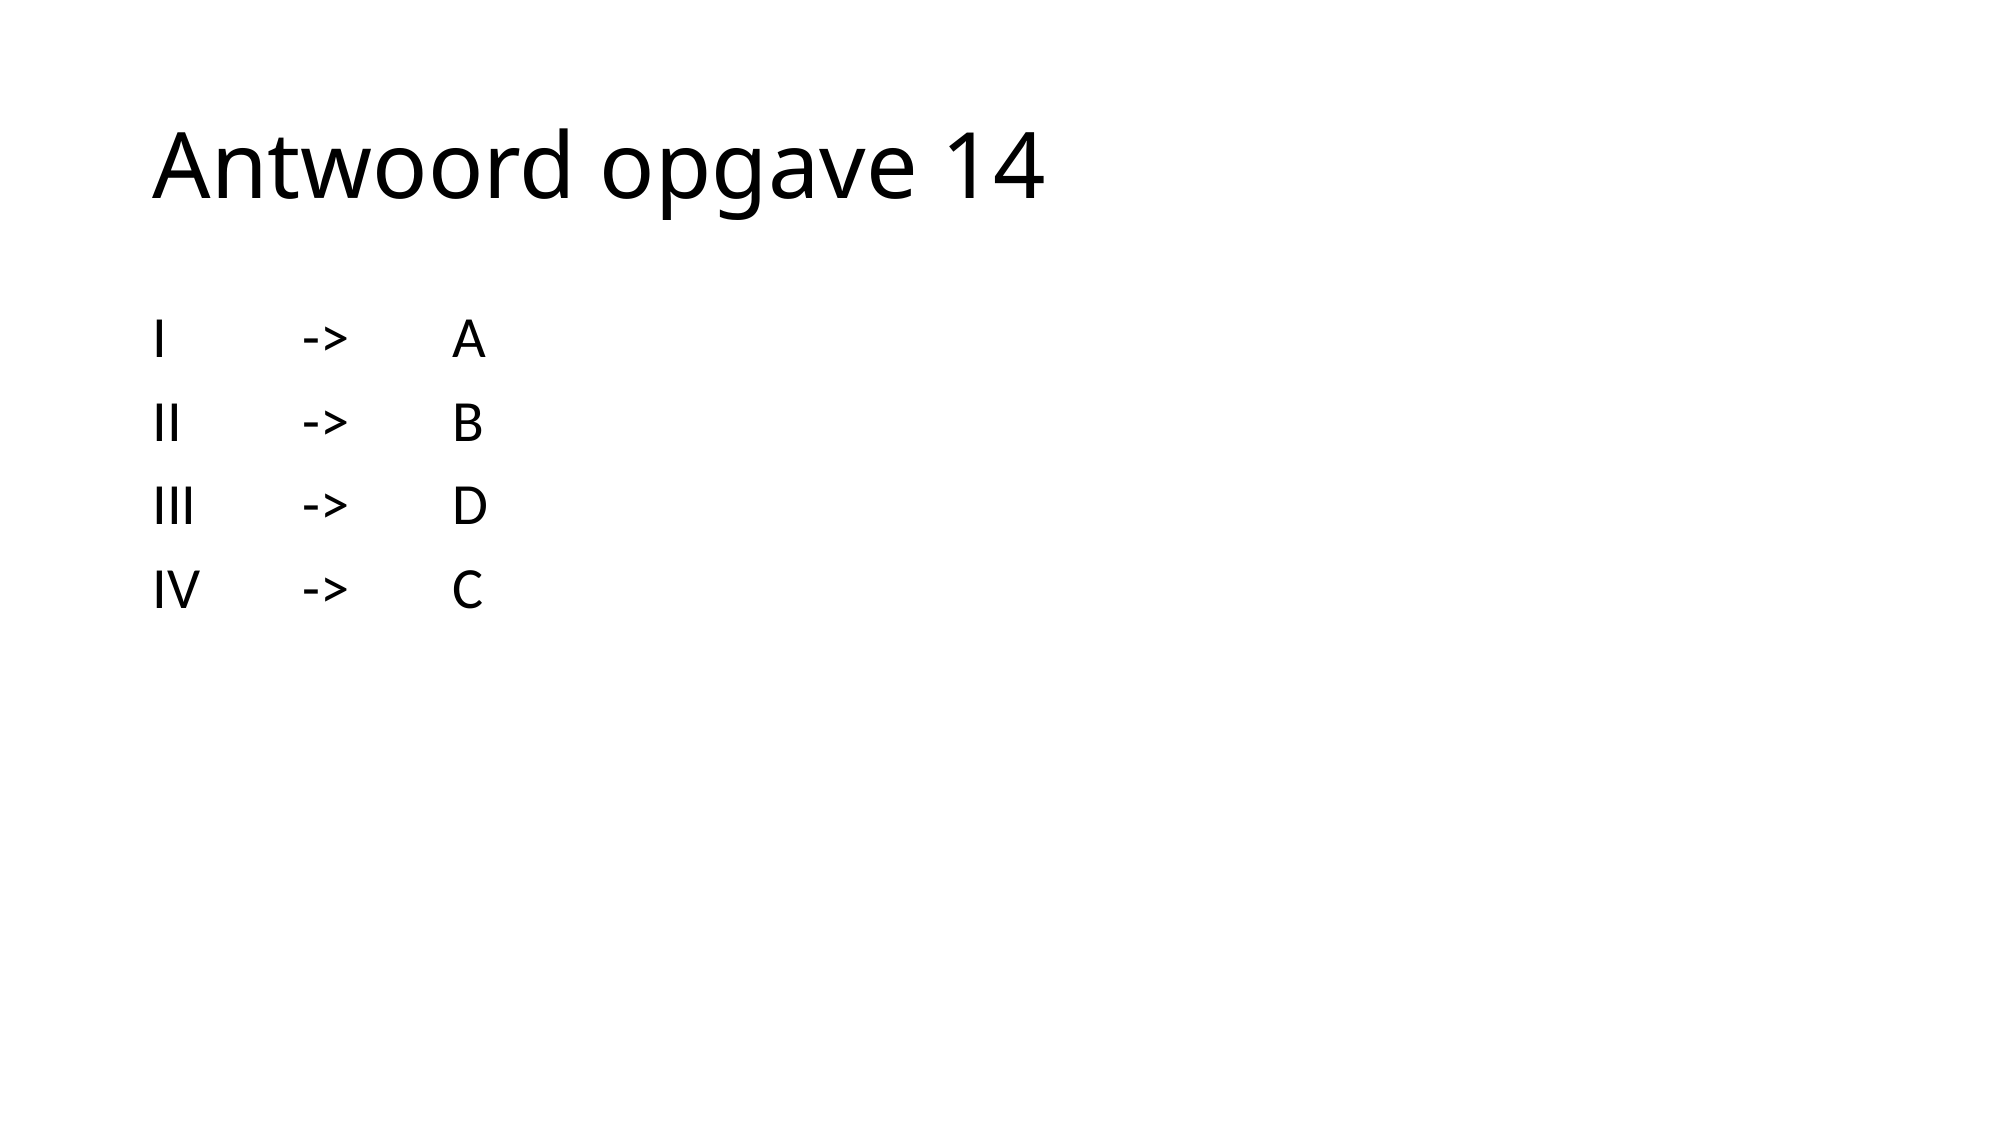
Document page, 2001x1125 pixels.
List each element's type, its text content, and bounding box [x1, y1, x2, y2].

list I -> A II -> B III -> D IV -> C [137, 299, 1863, 1014]
title Antwoord opgave 14 [137, 59, 1863, 278]
